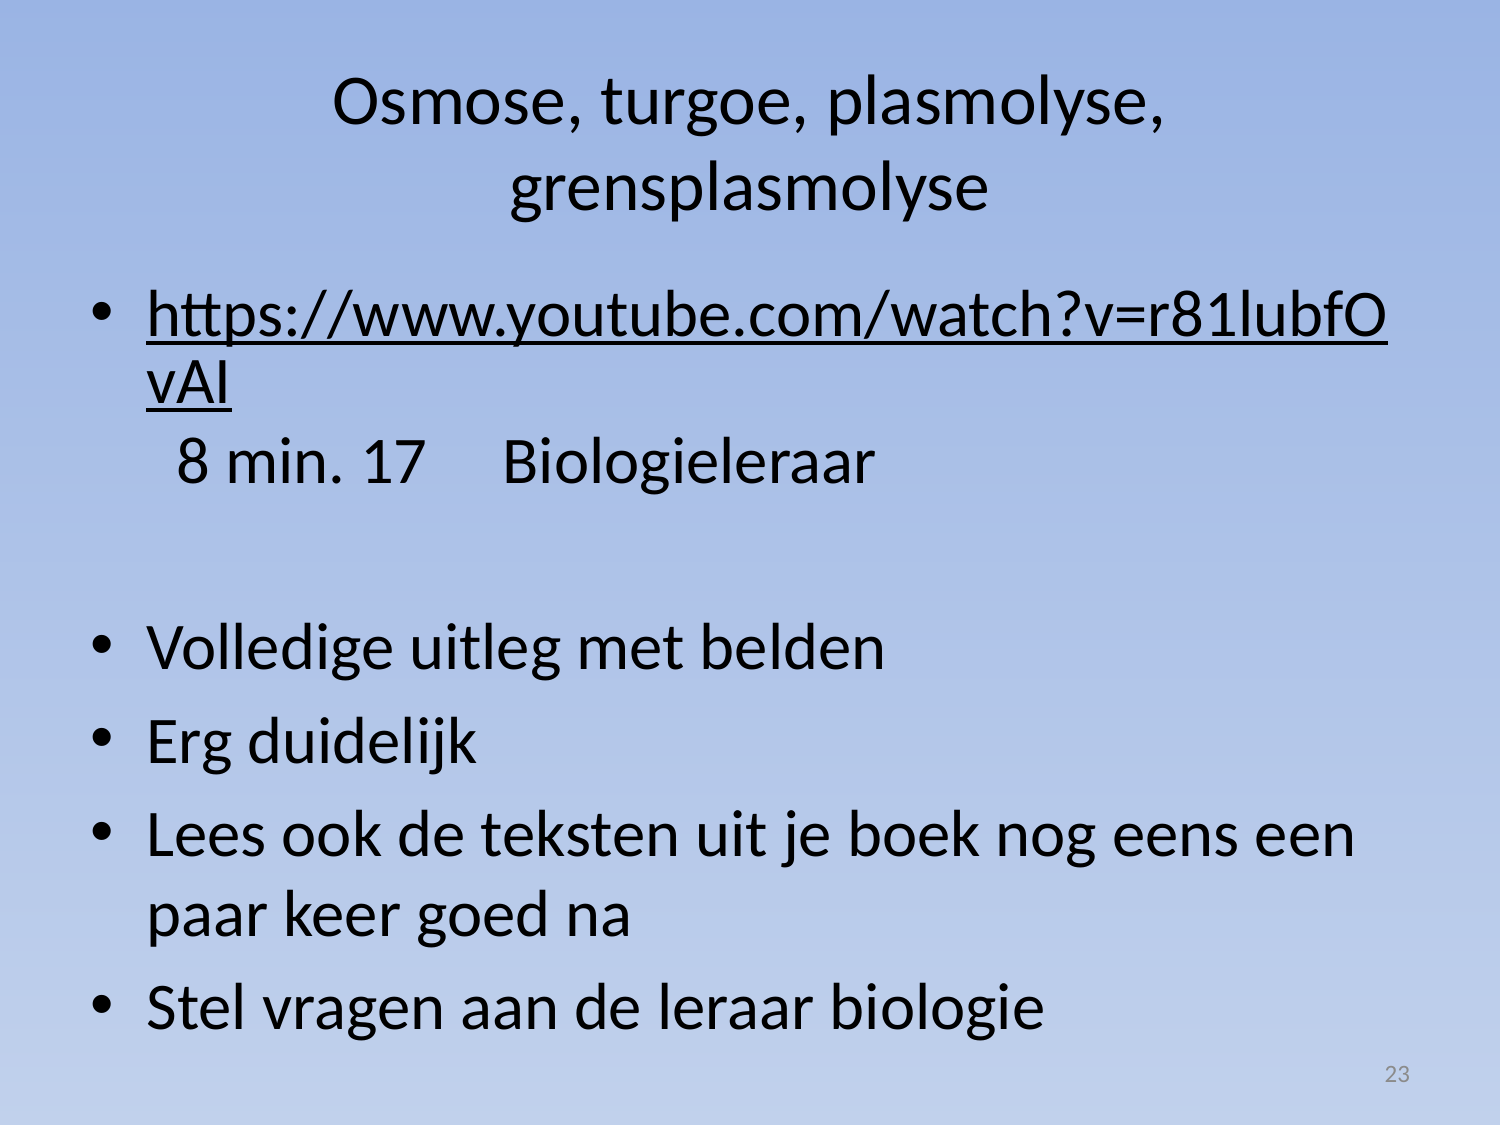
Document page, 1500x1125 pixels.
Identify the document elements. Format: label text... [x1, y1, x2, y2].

slide_number 23 [1074, 1042, 1425, 1103]
title Osmose, turgoe, plasmolyse, grensplasmolyse [75, 45, 1425, 233]
list https://www.youtube.com/watch?v=r81lubfOvAI 8 min. 17 Biologieleraar Volledige uitleg met belden Erg duidelijk Lees ook de teksten uit je boek nog eens een paar keer goed na Stel vragen aan de leraar biologie [75, 262, 1425, 1005]
